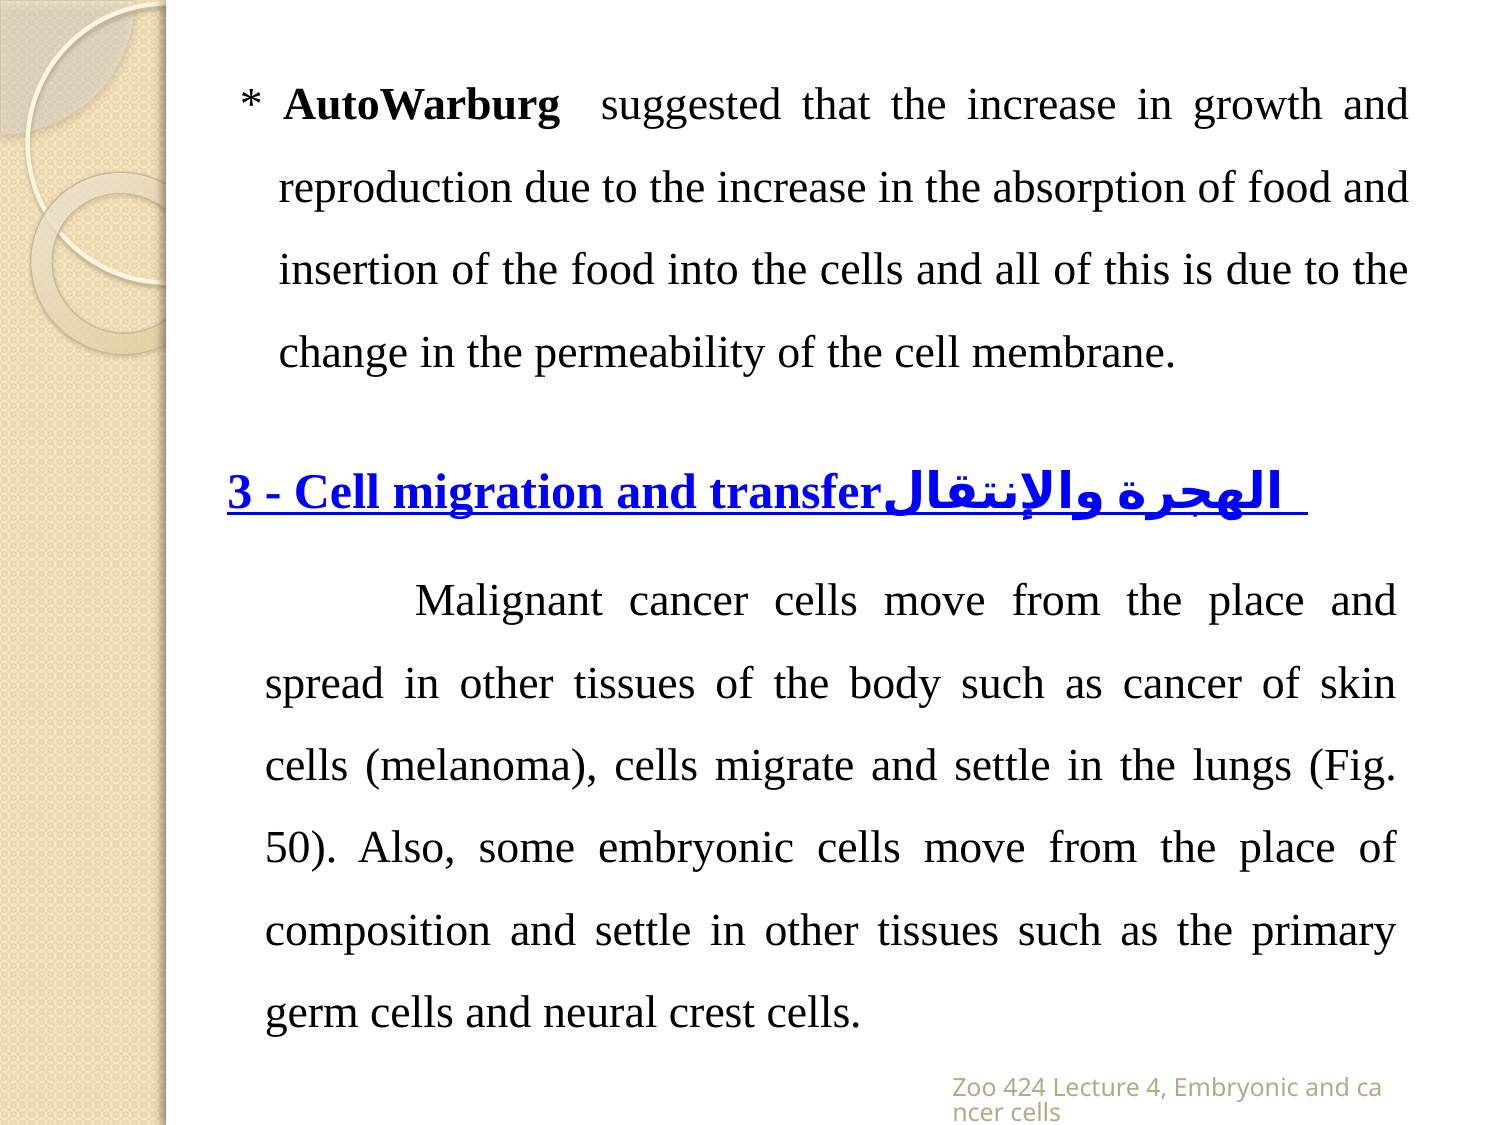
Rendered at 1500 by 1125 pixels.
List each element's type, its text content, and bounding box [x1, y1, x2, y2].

text_box * AutoWarburg suggested that the increase in growth and reproduction due to the increase in the absorption of food and insertion of the food into the cells and all of this is due to the change in the permeability of the cell membrane. [224, 39, 1425, 384]
footer Zoo 424 Lecture 4, Embryonic and cancer cells [937, 1034, 1413, 1113]
text_box Malignant cancer cells move from the place and spread in other tissues of the body such as cancer of skin cells (melanoma), cells migrate and settle in the lungs (Fig. 50). Also, some embryonic cells move from the place of composition and settle in other tissues such as the primary germ cells and neural crest cells. [249, 534, 1413, 1045]
text_box 3 - Cell migration and transferالهجرة والإنتقال [212, 421, 1363, 527]
